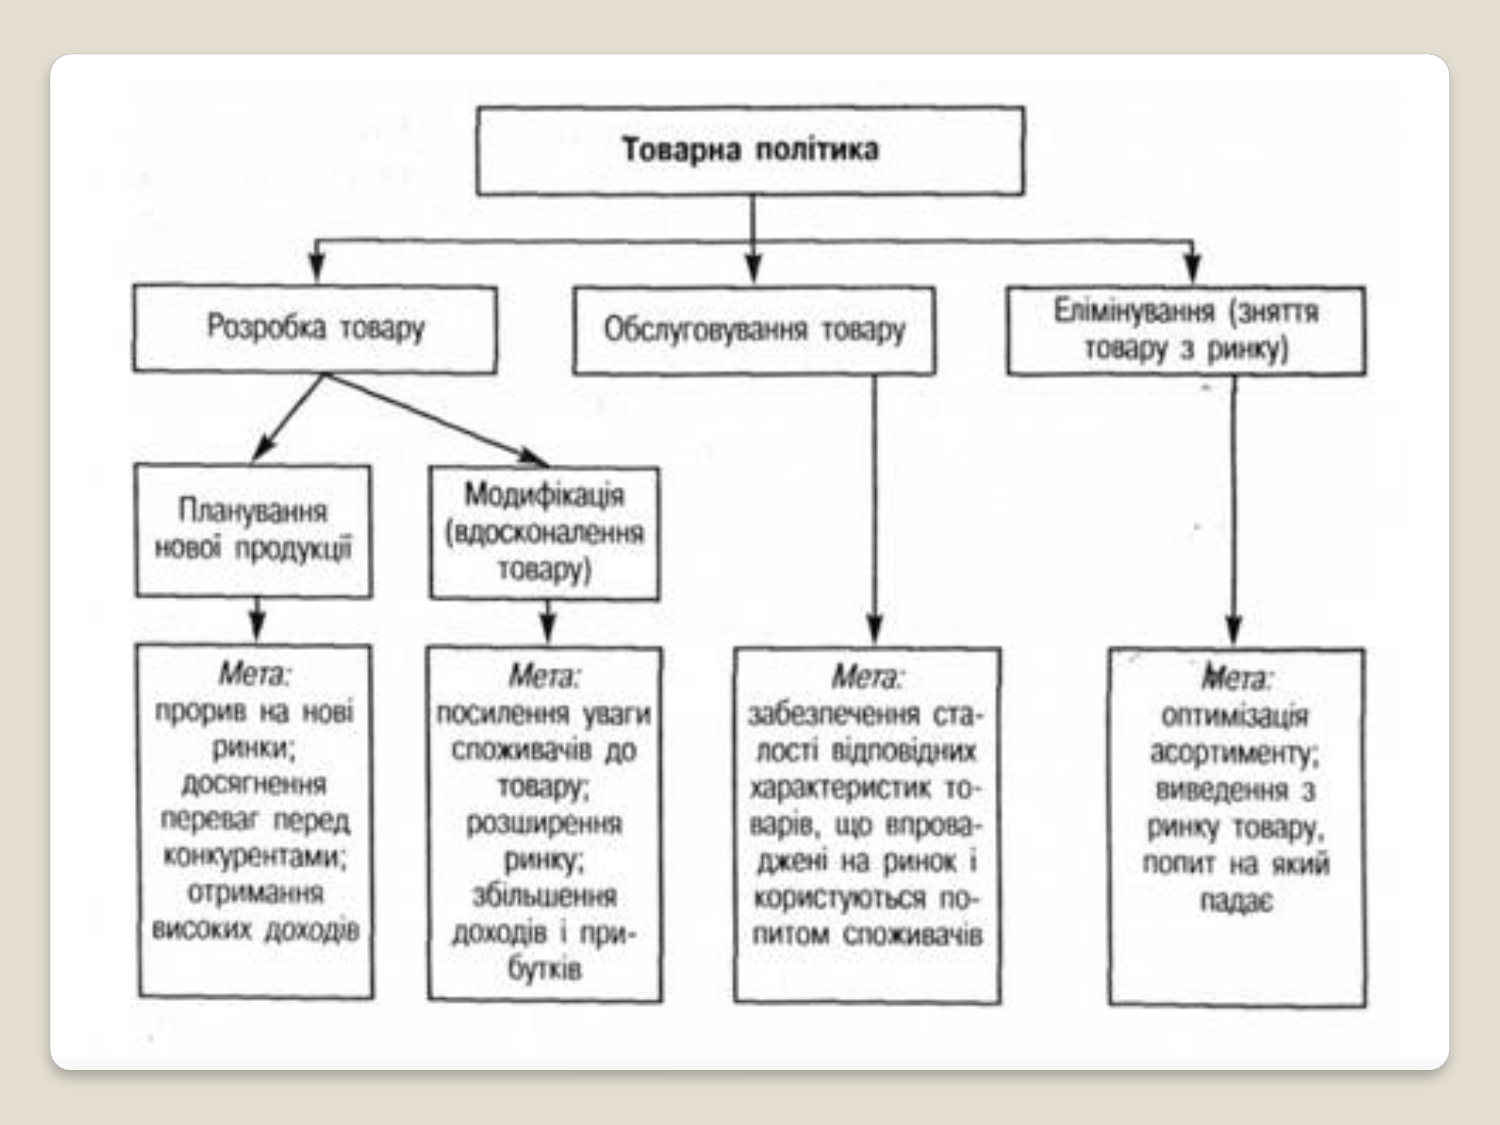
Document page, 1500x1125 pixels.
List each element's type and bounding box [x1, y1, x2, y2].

picture [85, 81, 1407, 1050]
